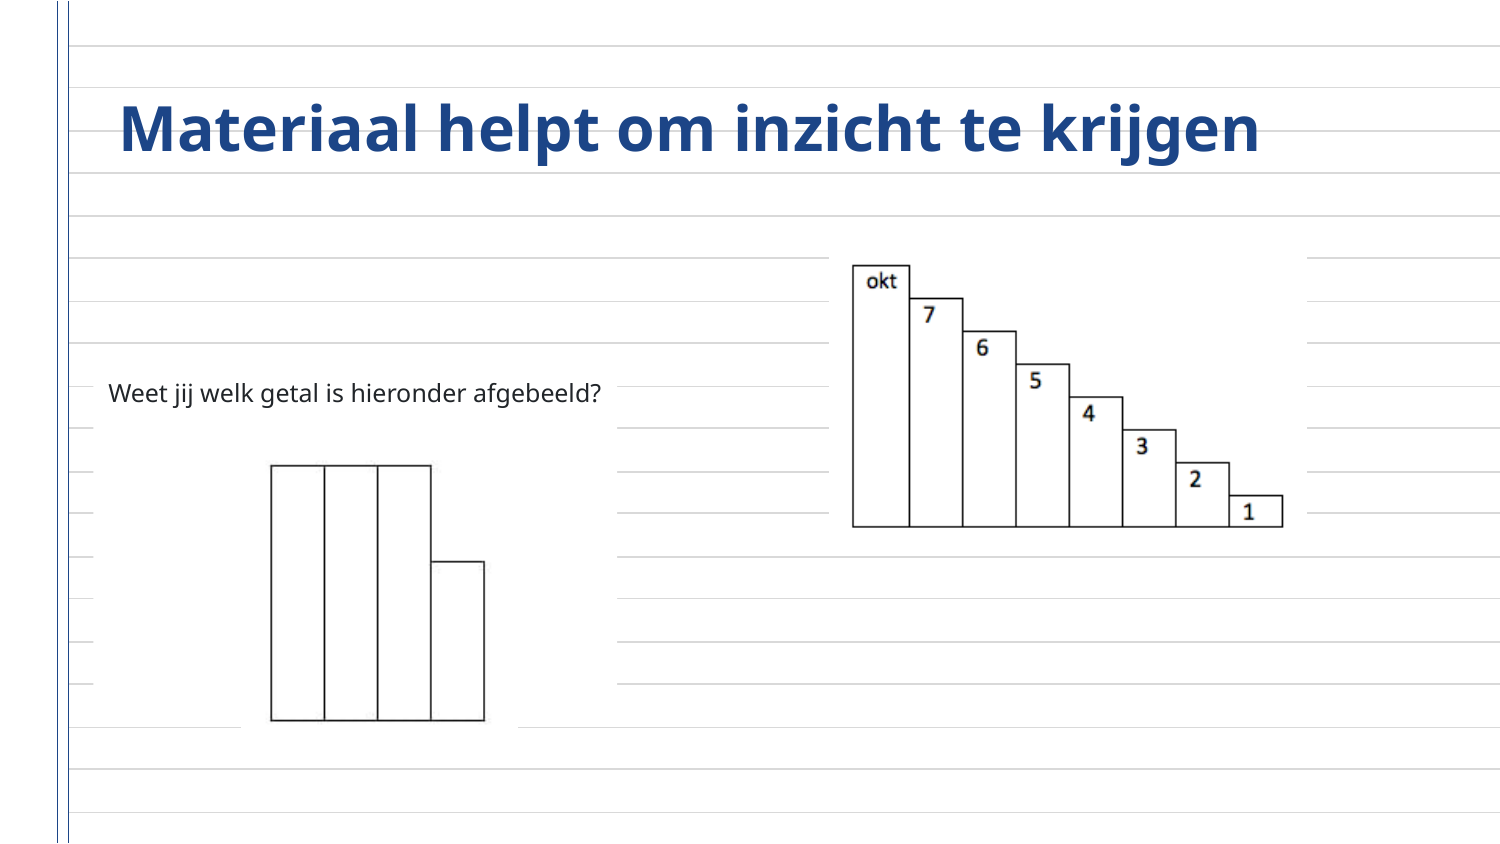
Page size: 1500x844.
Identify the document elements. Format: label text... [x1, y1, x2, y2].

picture [829, 237, 1307, 554]
text_box Weet jij welk getal is hieronder afgebeeld? [93, 370, 618, 693]
title Materiaal helpt om inzicht te krijgen [118, 88, 1382, 148]
picture [241, 448, 519, 739]
